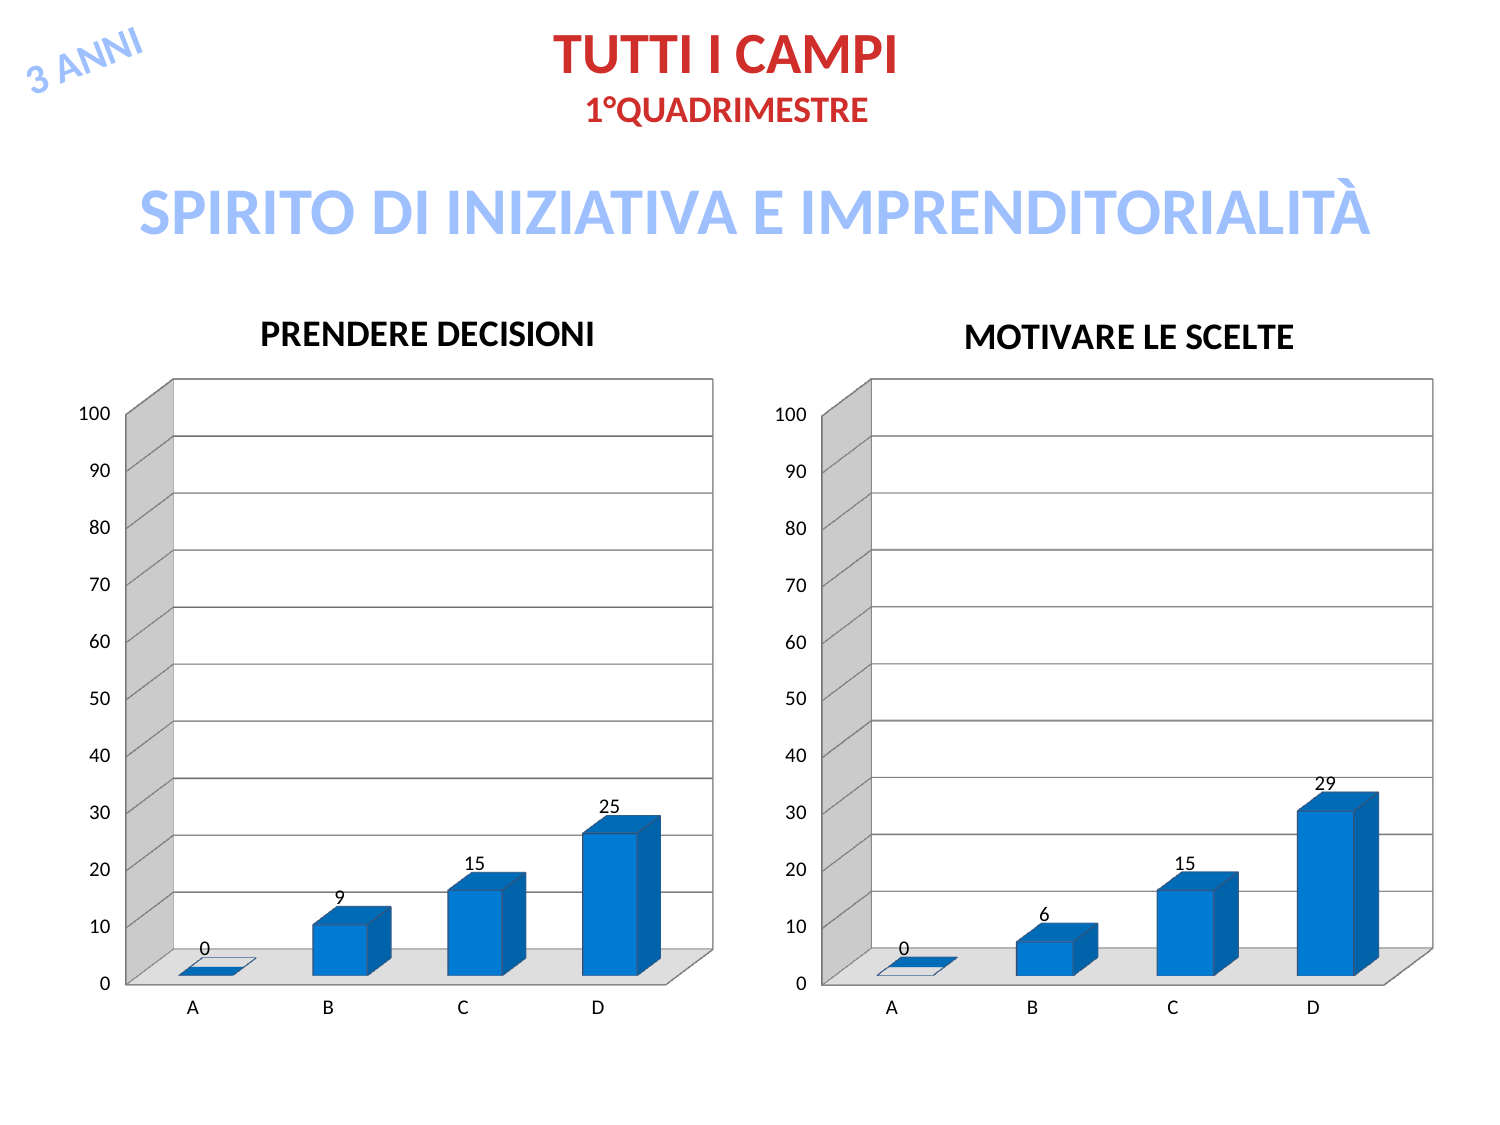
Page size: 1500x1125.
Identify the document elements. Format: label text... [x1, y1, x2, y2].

chart [760, 280, 1448, 1036]
text_box TUTTI I CAMPI 1°QUADRIMESTRE [538, 7, 915, 138]
text_box Spirito di iniziativa e imprenditorialità [64, 160, 1447, 256]
text_box 3 ANNI [0, 0, 166, 117]
chart [64, 280, 727, 1036]
